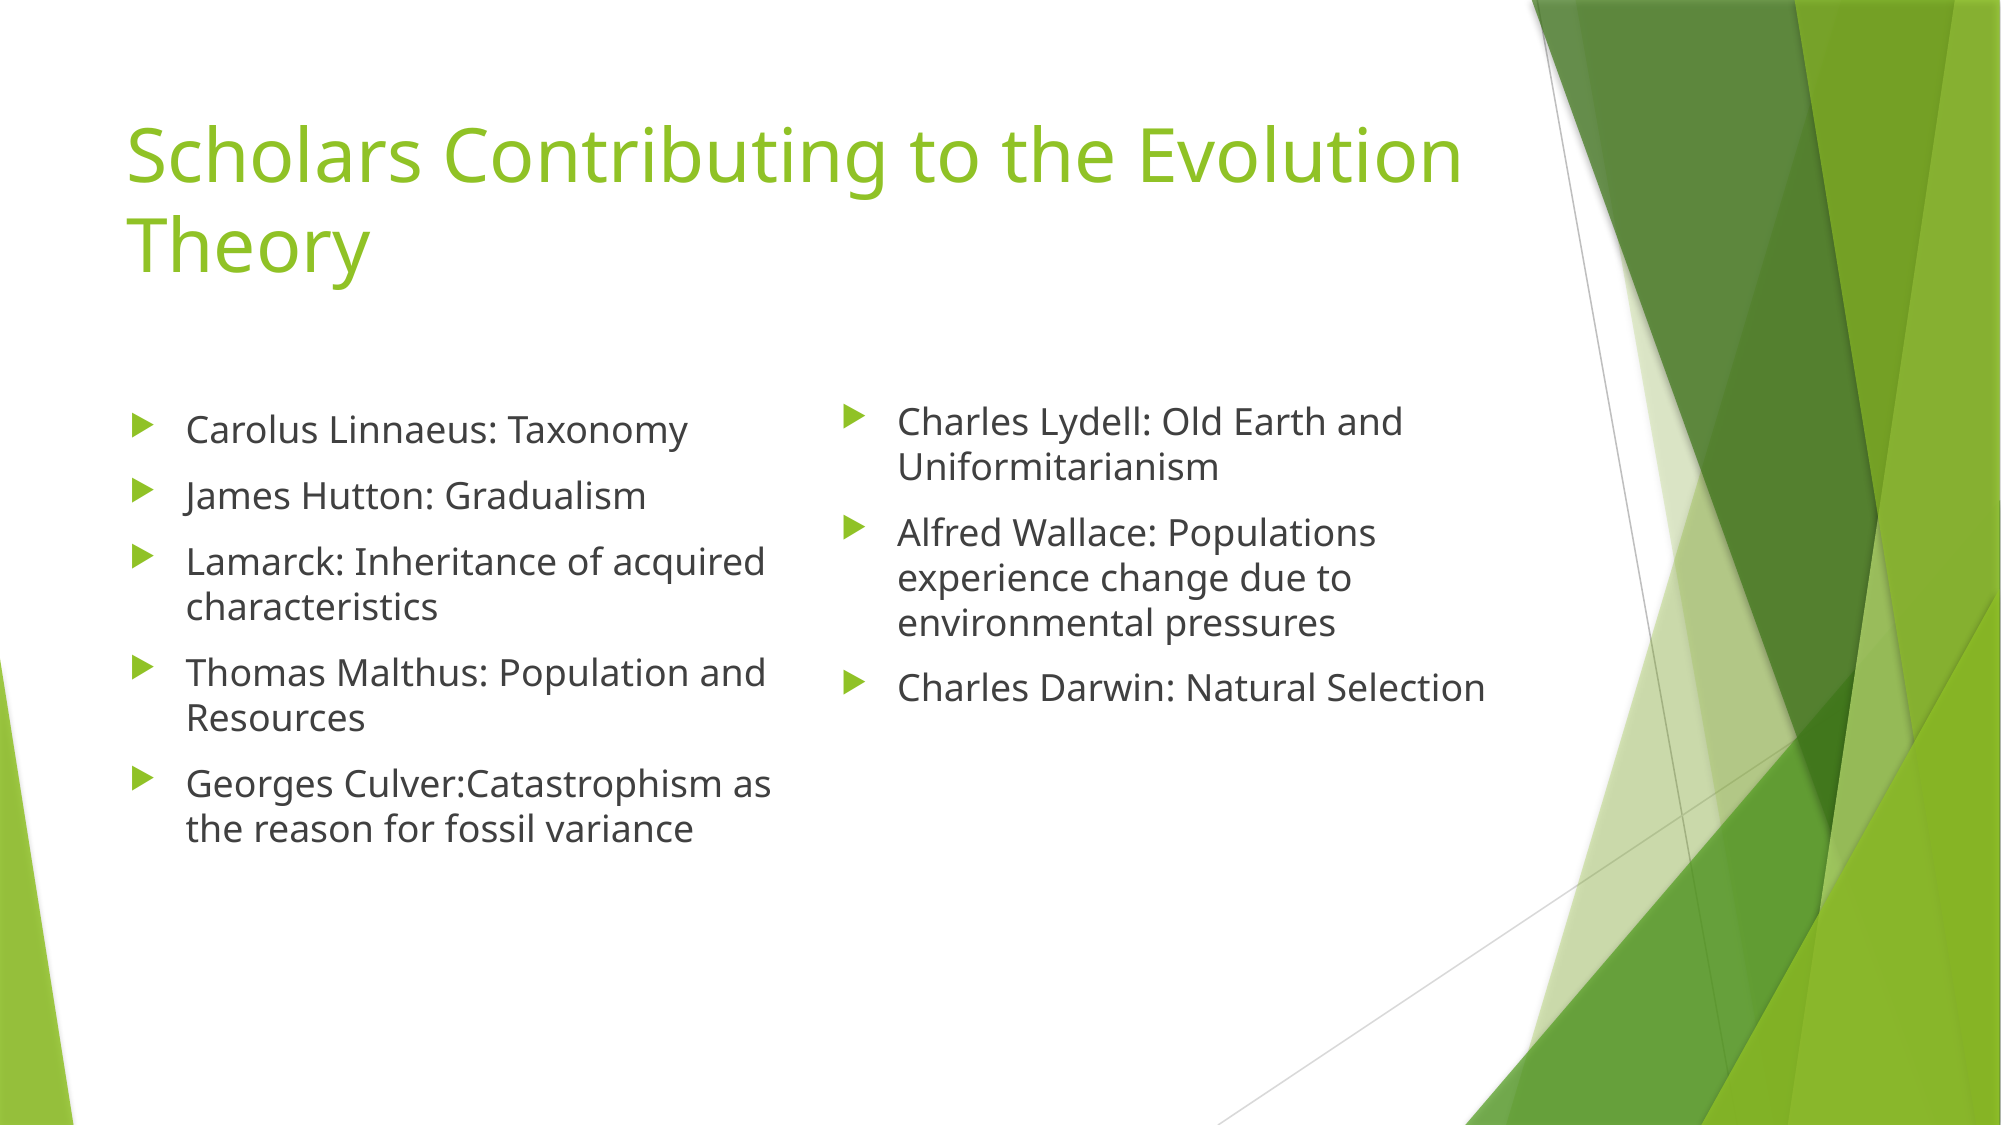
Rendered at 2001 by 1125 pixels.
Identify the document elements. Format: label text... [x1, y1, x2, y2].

title Scholars Contributing to the Evolution Theory [111, 99, 1522, 317]
list Charles Lydell: Old Earth and Uniformitarianism Alfred Wallace: Populations experience change due to environmental pressures Charles Darwin: Natural Selection [825, 390, 1513, 933]
list Carolus Linnaeus: Taxonomy James Hutton: Gradualism Lamarck: Inheritance of acquired characteristics Thomas Malthus: Population and Resources Georges Culver:Catastrophism as the reason for fossil variance [114, 399, 802, 941]
